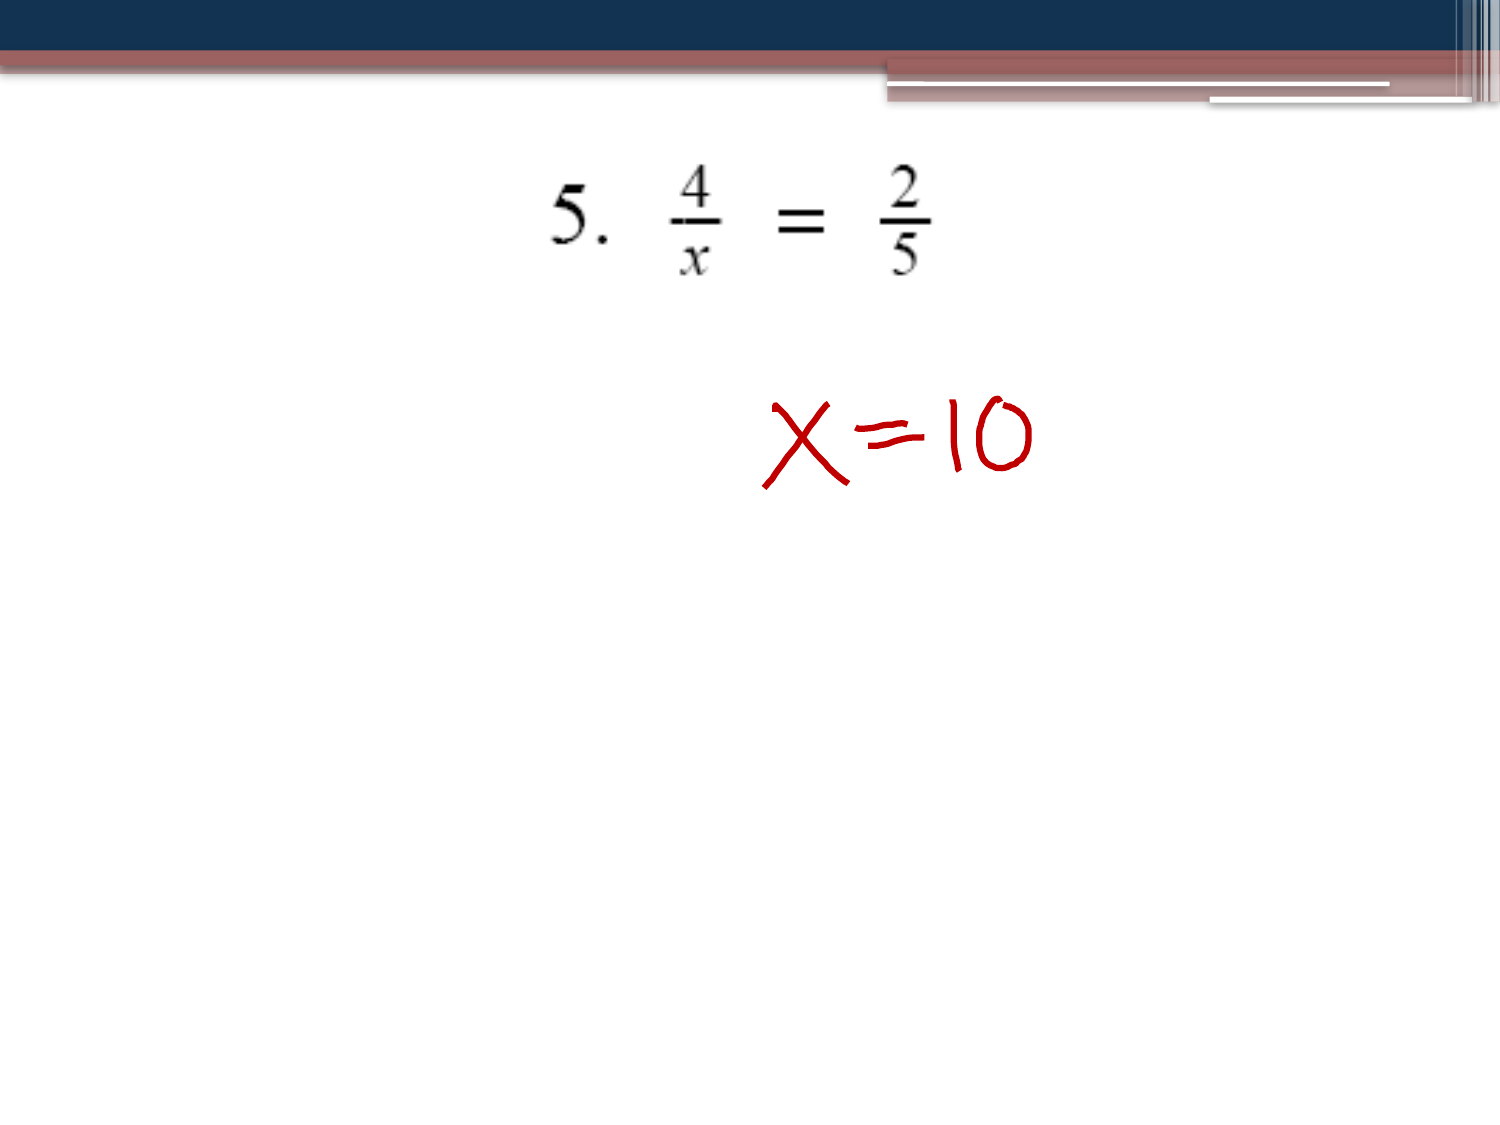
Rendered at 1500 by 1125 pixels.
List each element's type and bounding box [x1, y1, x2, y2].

text_box [763, 402, 830, 489]
text_box [803, 437, 849, 485]
text_box [978, 398, 1030, 469]
text_box [951, 399, 961, 472]
picture [498, 112, 1002, 338]
text_box [774, 404, 802, 437]
text_box [868, 436, 925, 447]
text_box [855, 422, 908, 430]
